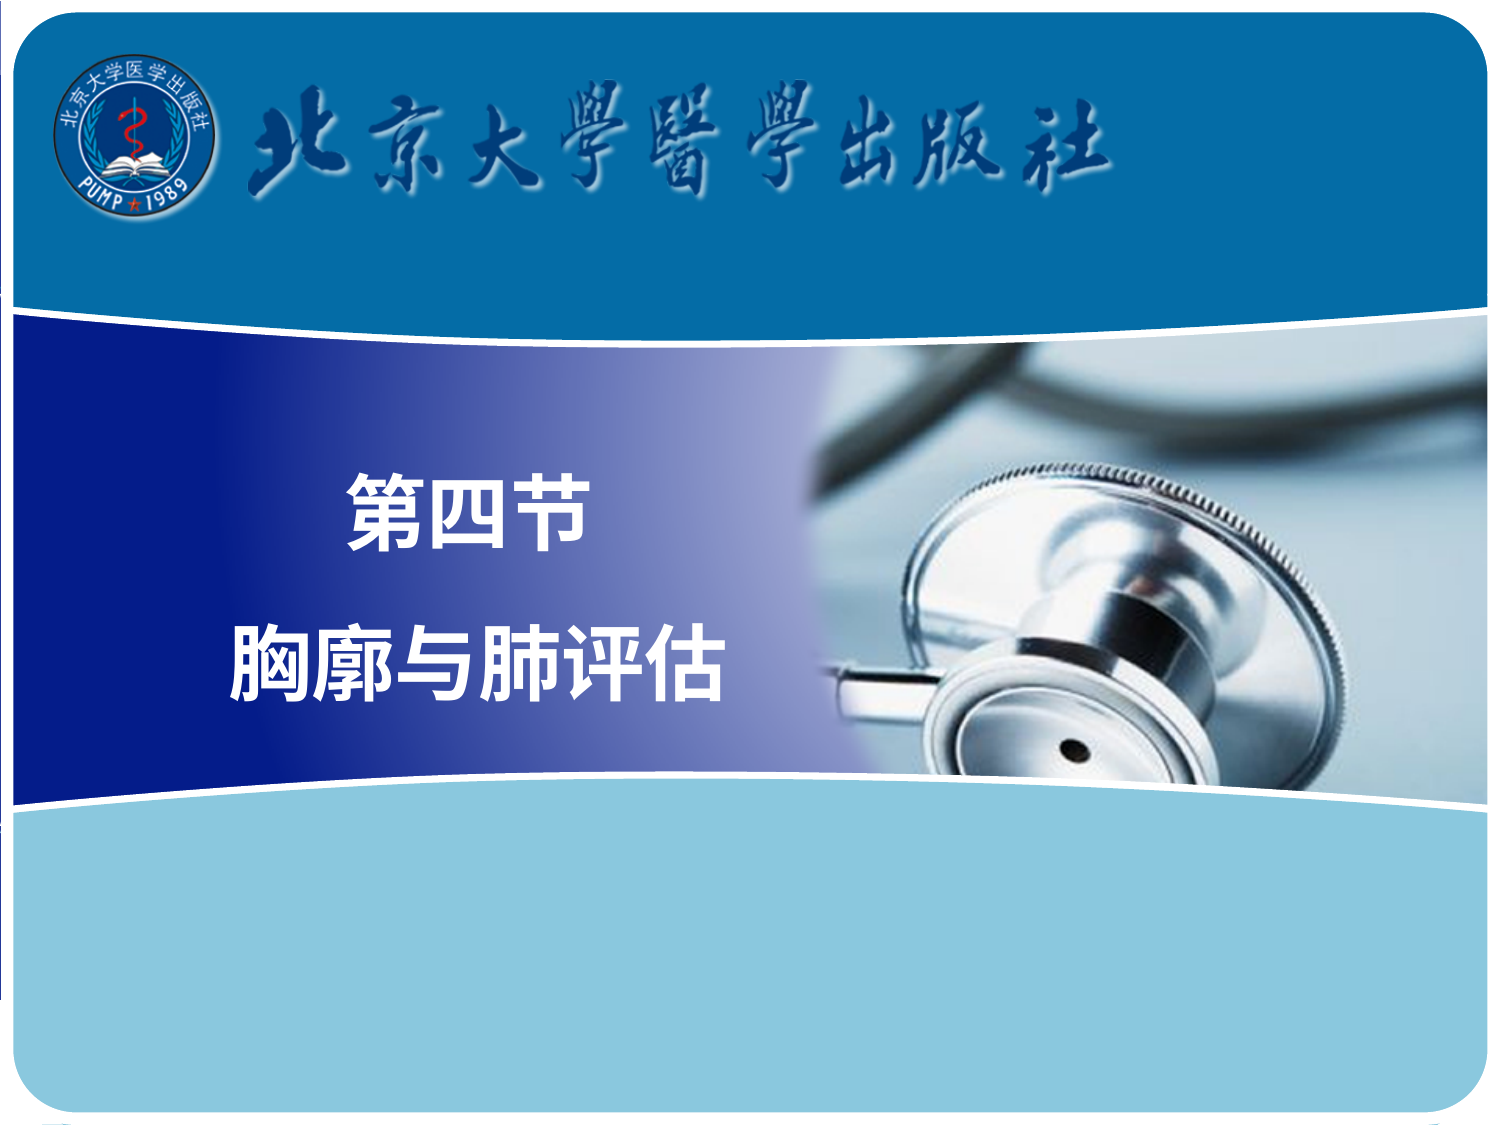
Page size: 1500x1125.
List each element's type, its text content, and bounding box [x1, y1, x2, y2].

picture [53, 54, 1117, 225]
title 第四节 胸廓与肺评估 [53, 373, 904, 749]
picture [14, 315, 1487, 805]
